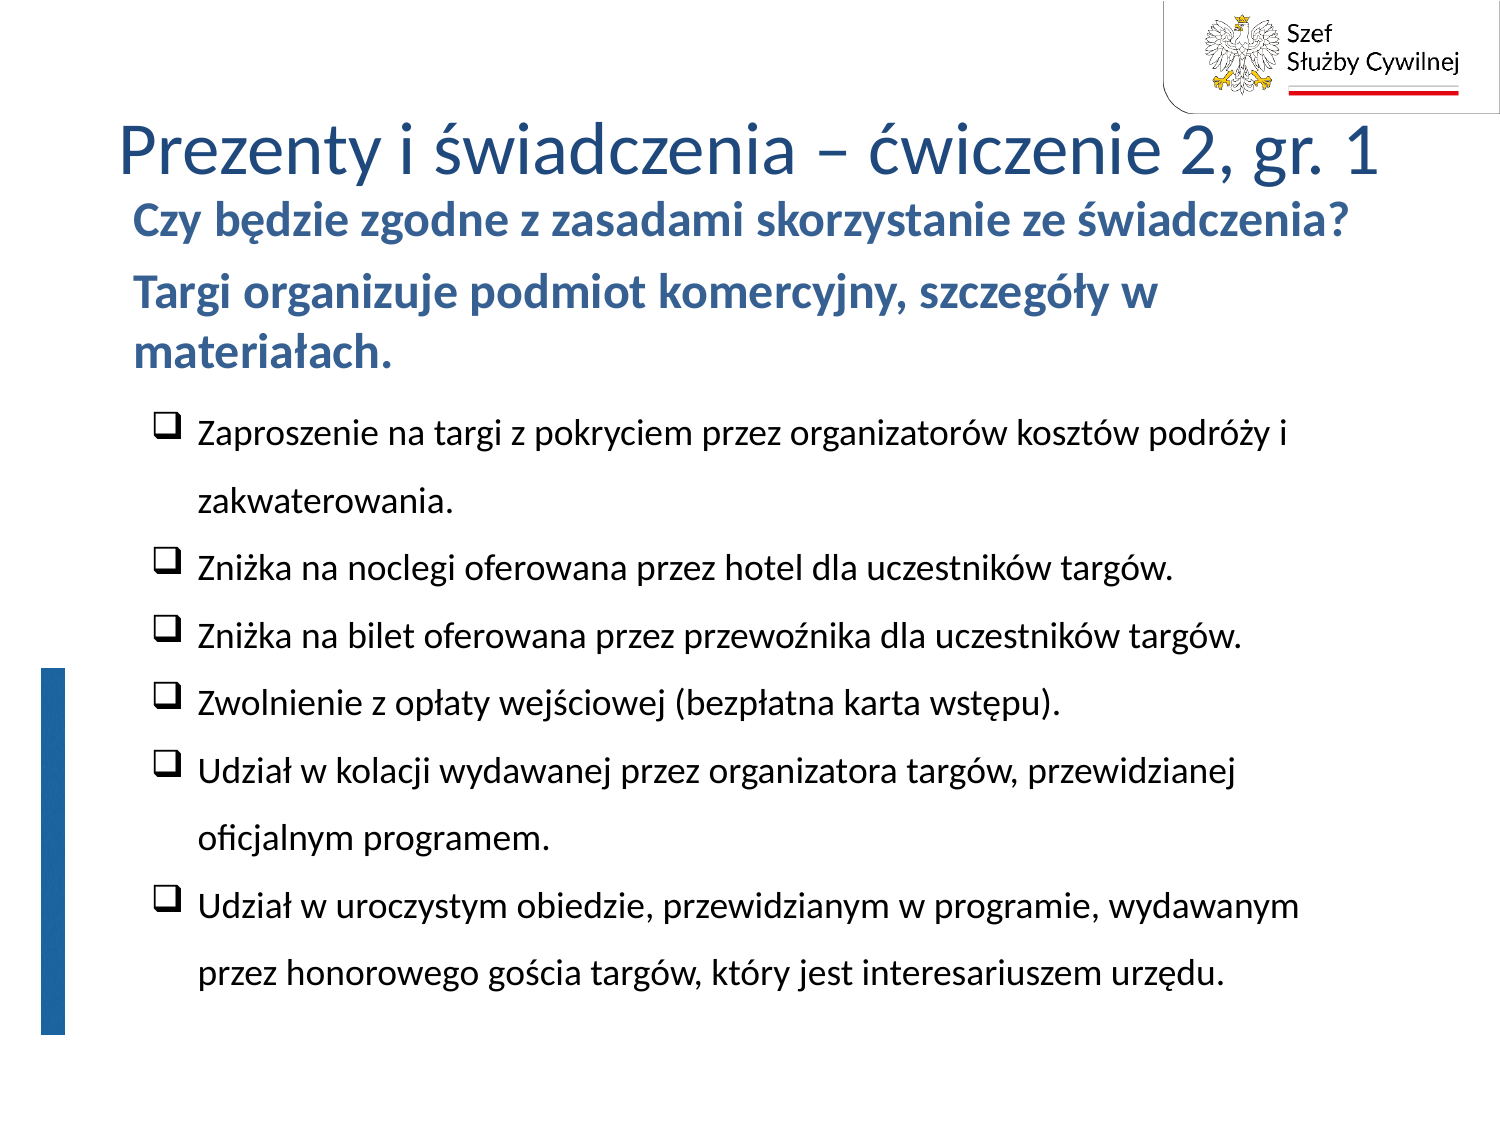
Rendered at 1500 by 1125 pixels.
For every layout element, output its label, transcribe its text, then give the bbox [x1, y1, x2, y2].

title Prezenty i świadczenia – ćwiczenie 2, gr. 1 [71, 91, 1430, 217]
picture [1163, 0, 1500, 114]
text_box Zaproszenie na targi z pokryciem przez organizatorów kosztów podróży i zakwaterowania. Zniżka na noclegi oferowana przez hotel dla uczestników targów. Zniżka na bilet oferowana przez przewoźnika dla uczestników targów. Zwolnienie z opłaty wejściowej (bezpłatna karta wstępu). Udział w kolacji wydawanej przez organizatora targów, przewidzianej oficjalnym programem. Udział w uroczystym obiedzie, przewidzianym w programie, wydawanym przez honorowego gościa targów, który jest interesariuszem urzędu. [136, 378, 1383, 1001]
picture [41, 668, 65, 1035]
text_box Czy będzie zgodne z zasadami skorzystanie ze świadczenia? Targi organizuje podmiot komercyjny, szczegóły w materiałach. [118, 179, 1383, 387]
